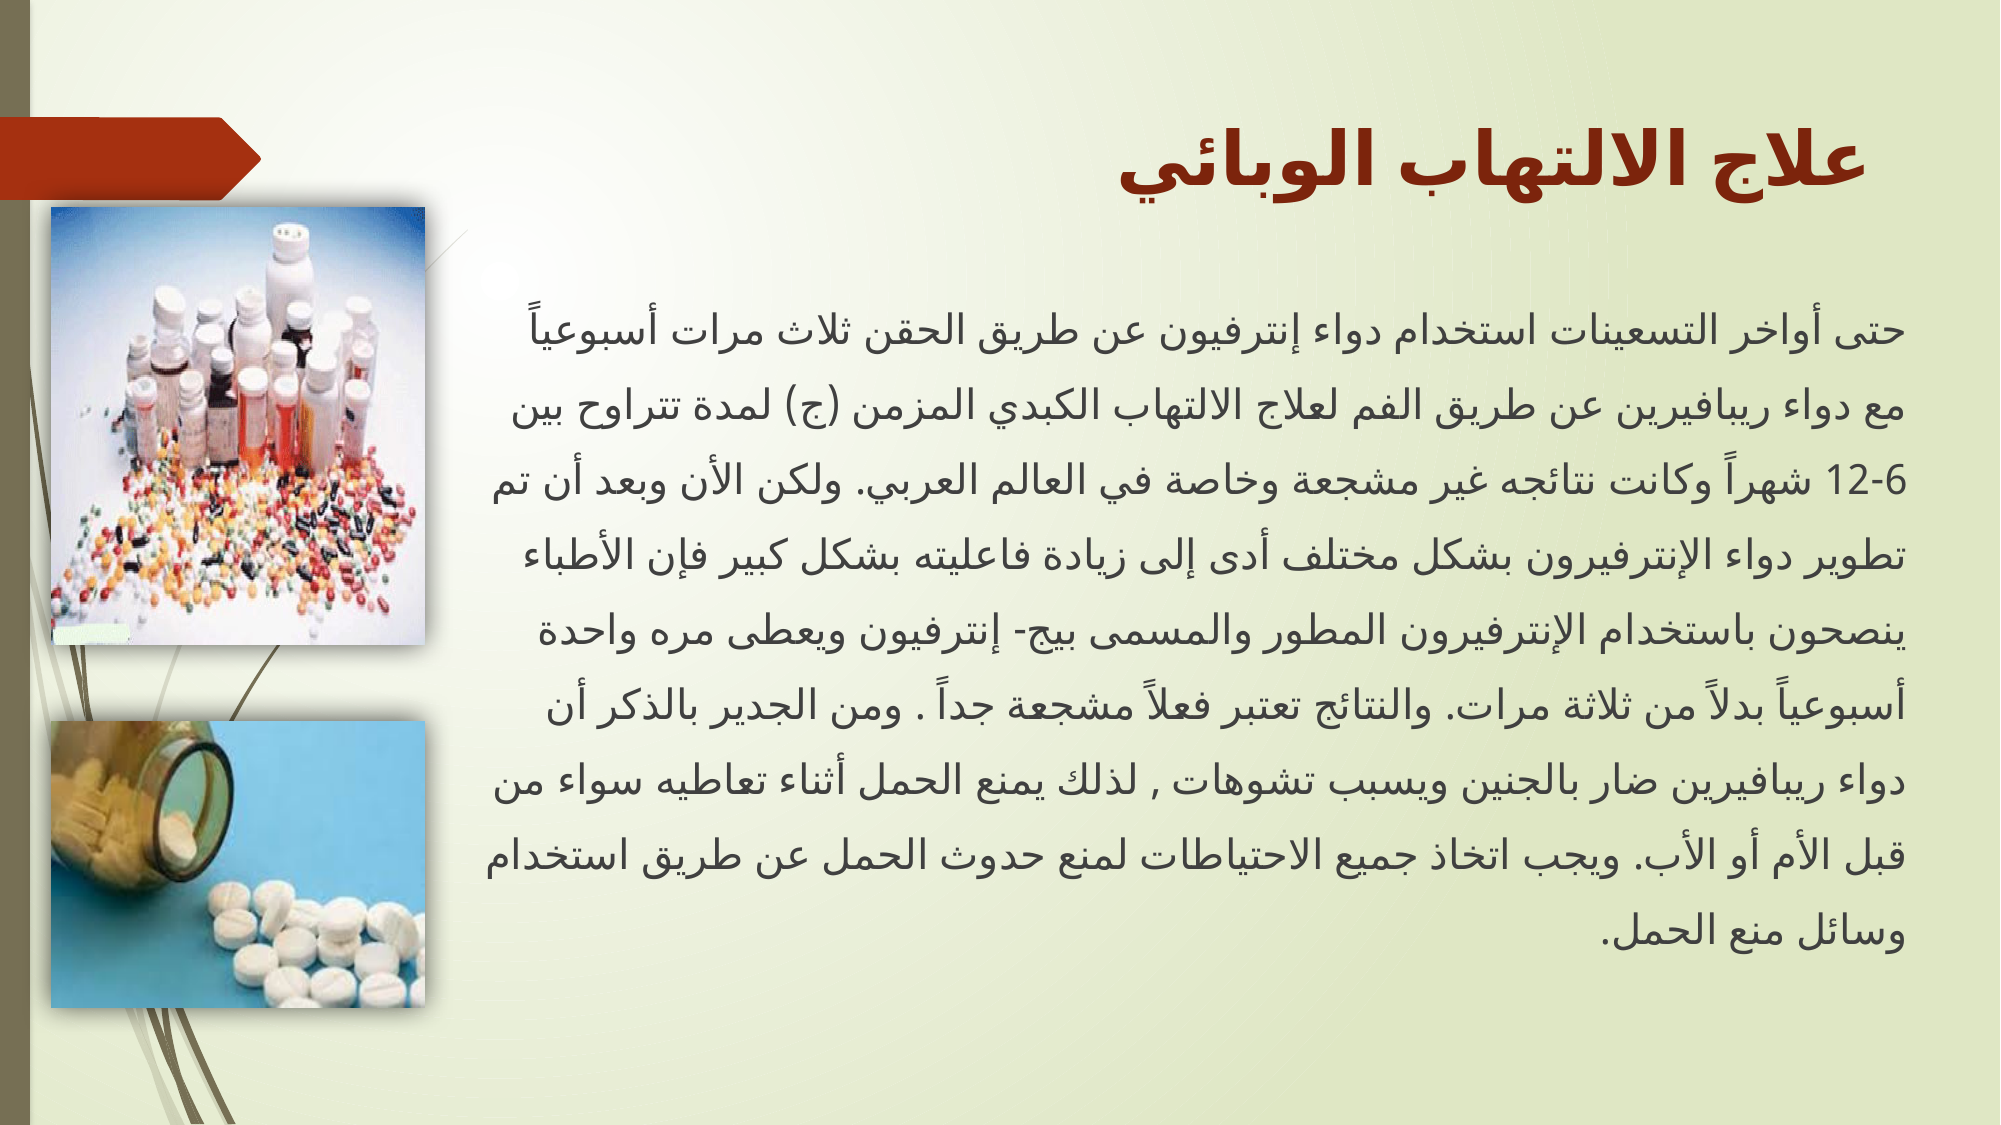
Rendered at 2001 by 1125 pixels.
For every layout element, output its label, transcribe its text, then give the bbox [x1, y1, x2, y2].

picture [51, 720, 425, 1008]
title علاج الالتهاب الوبائي [425, 102, 1888, 313]
list حتى أواخر التسعينات استخدام دواء إنترفيون عن طريق الحقن ثلاث مرات أسبوعياً مع دواء ريبافيرين عن طريق الفم لعلاج الالتهاب الكبدي المزمن (ج) لمدة تتراوح بين 6-12 شهراً وكانت نتائجه غير مشجعة وخاصة في العالم العربي. ولكن الأن وبعد أن تم تطوير دواء الإنترفيرون بشكل مختلف أدى إلى زيادة فاعليته بشكل كبير فإن الأطباء ينصحون باستخدام الإنترفيرون المطور والمسمى بيج- إنترفيون ويعطى مره واحدة أسبوعياً بدلاً من ثلاثة مرات. والنتائج تعتبر فعلاً مشجعة جداً . ومن الجدير بالذكر أن دواء ريبافيرين ضار بالجنين ويسبب تشوهات , لذلك يمنع الحمل أثناء تعاطيه سواء من قبل الأم أو الأب. ويجب اتخاذ جميع الاحتياطات لمنع حدوث الحمل عن طريق استخدام وسائل منع الحمل. [460, 270, 1923, 891]
picture [51, 207, 425, 646]
